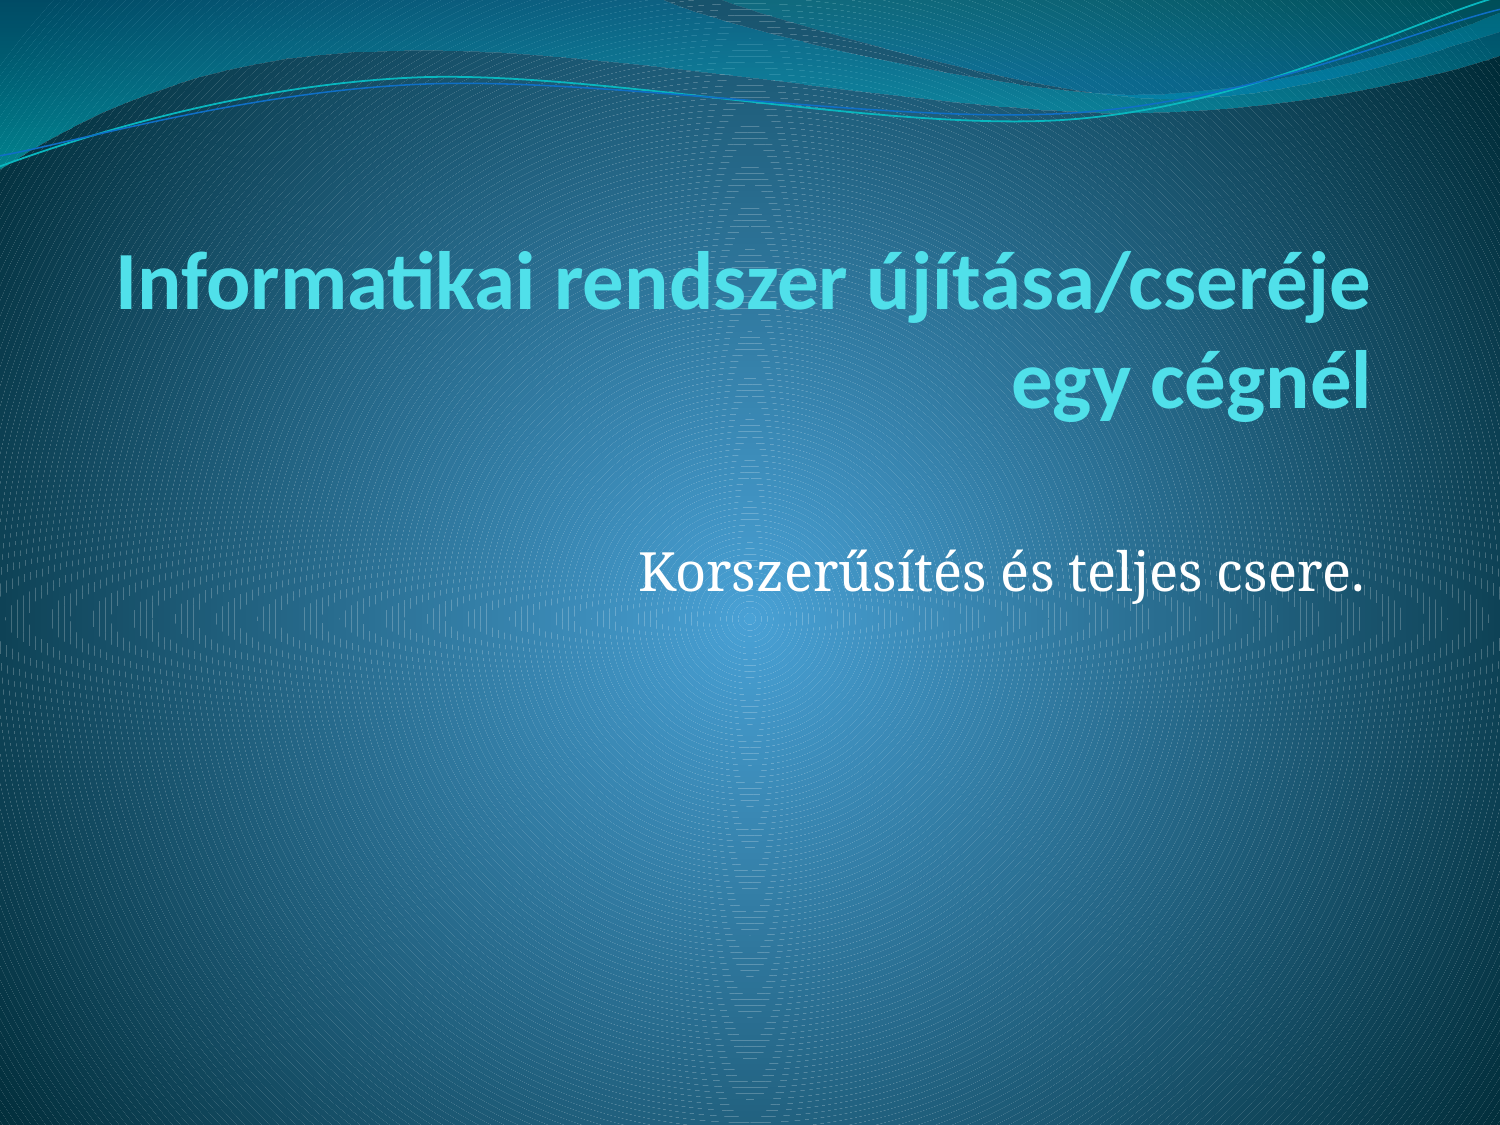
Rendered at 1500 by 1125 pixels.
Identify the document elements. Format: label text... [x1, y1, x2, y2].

title Informatikai rendszer újítása/cseréje egy cégnél [87, 224, 1376, 525]
subtitle Korszerűsítés és teljes csere. [87, 529, 1376, 818]
